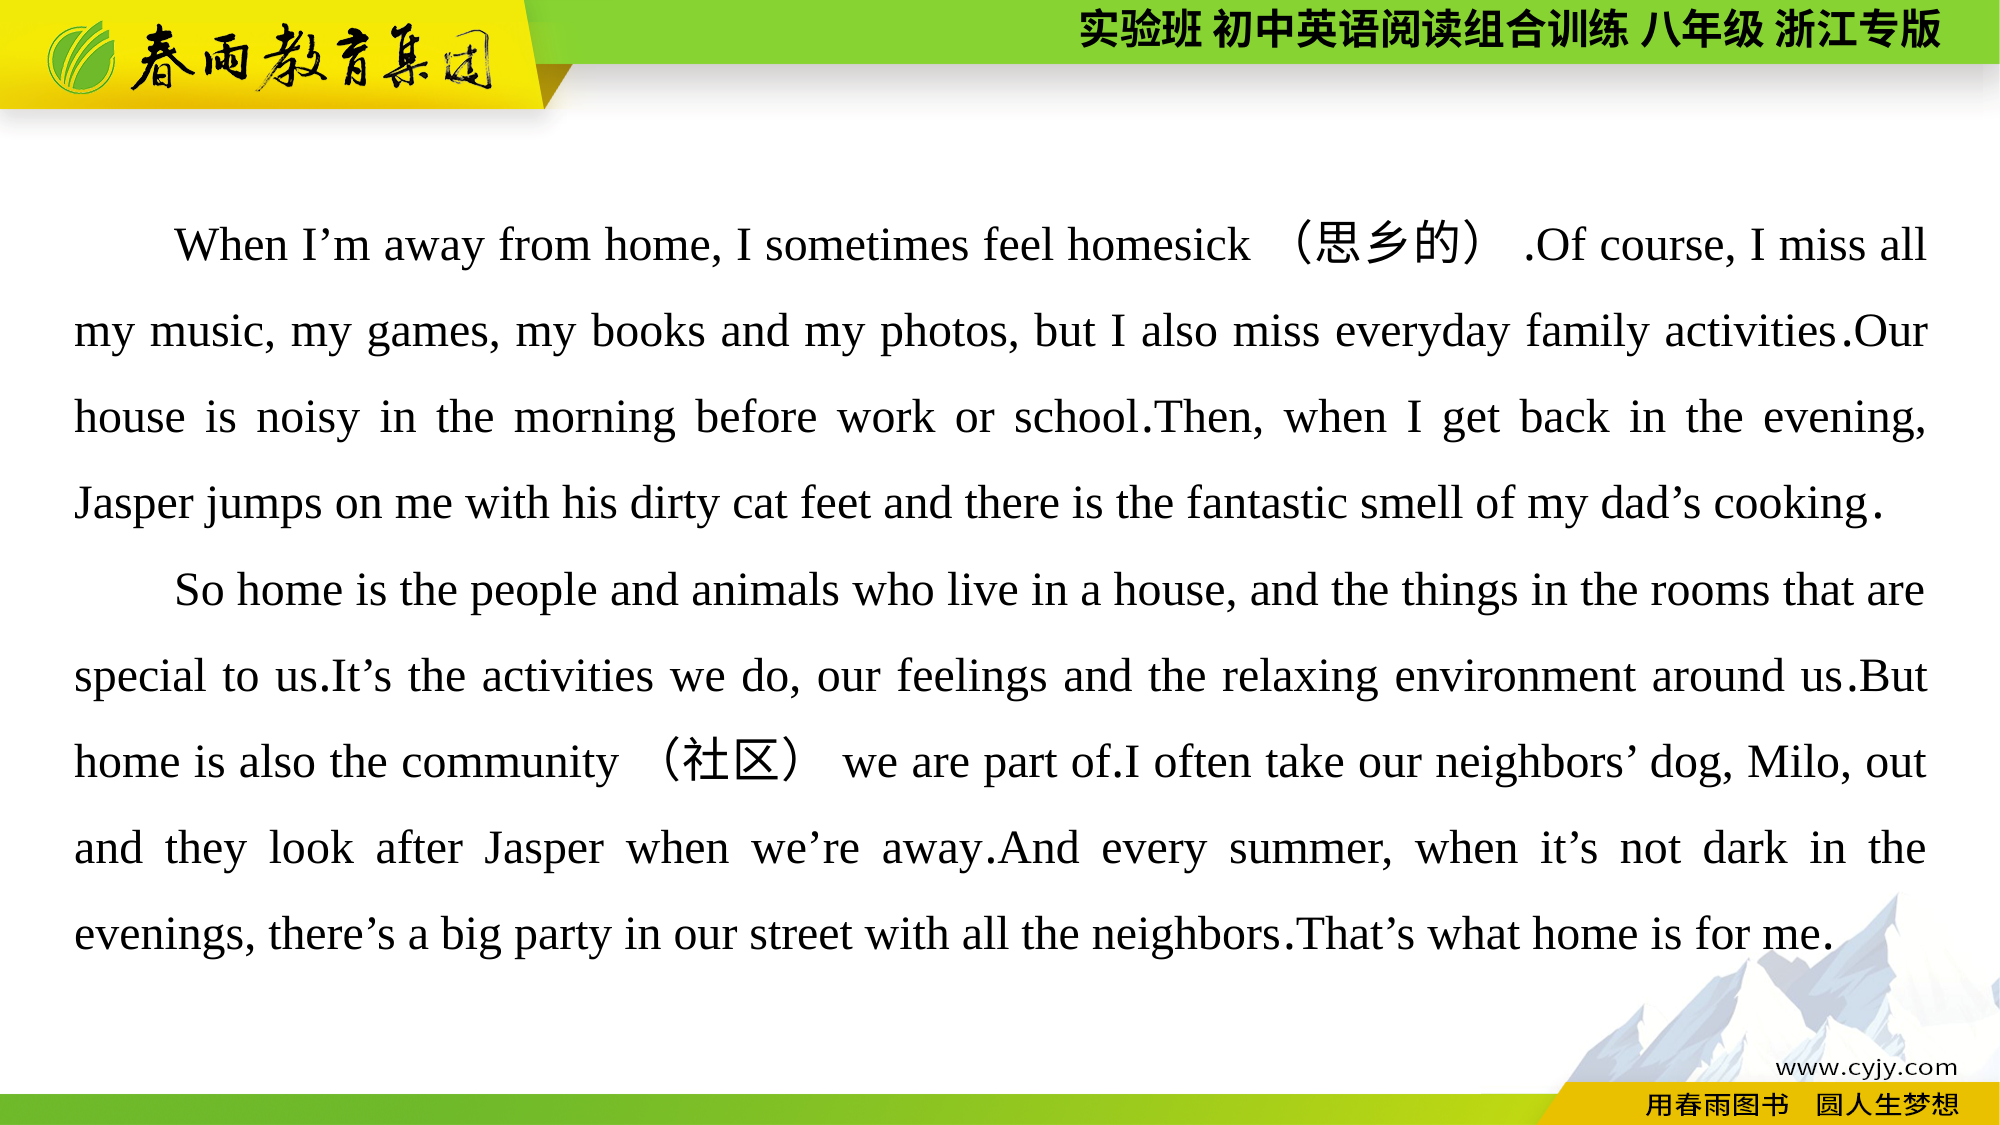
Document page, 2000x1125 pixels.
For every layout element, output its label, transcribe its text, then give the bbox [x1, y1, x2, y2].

picture [0, 0, 2000, 1125]
list When I’m away from home, I sometimes feel homesick（思乡的）.Of course, I miss all my music, my games, my books and my photos, but I also miss everyday family activities.Our house is noisy in the morning before work or school.Then, when I get back in the evening, Jasper jumps on me with his dirty cat feet and there is the fantastic smell of my dad’s cooking. So home is the people and animals who live in a house, and the things in the rooms that are special to us.It’s the activities we do, our feelings and the relaxing environment around us.But home is also the community（社区）we are part of.I often take our neighbors’ dog, Milo, out and they look after Jasper when we’re away.And every summer, when it’s not dark in the evenings, there’s a big party in our street with all the neighbors.That’s what home is for me. [59, 176, 1944, 965]
